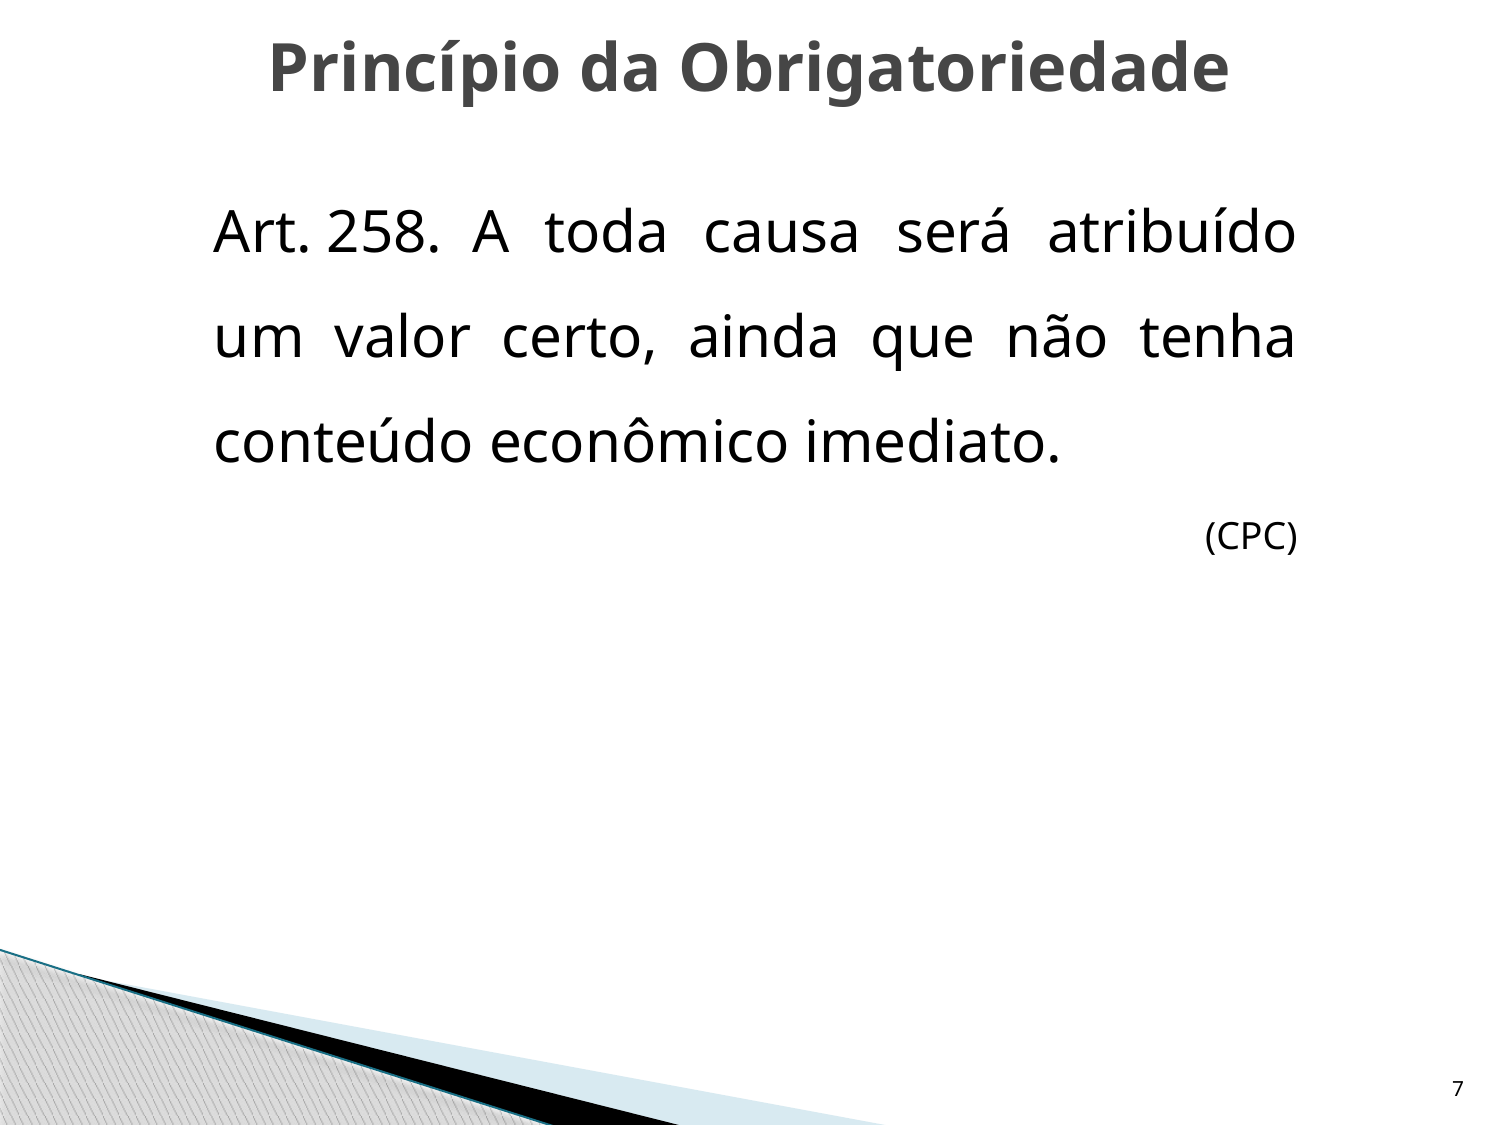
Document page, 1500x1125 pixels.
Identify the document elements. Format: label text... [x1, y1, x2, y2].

text_box Art. 258. A toda causa será atribuído um valor certo, ainda que não tenha conteúdo econômico imediato. (CPC) [199, 152, 1313, 565]
title Princípio da Obrigatoriedade [0, 0, 1500, 129]
slide_number 7 [1418, 1051, 1479, 1112]
